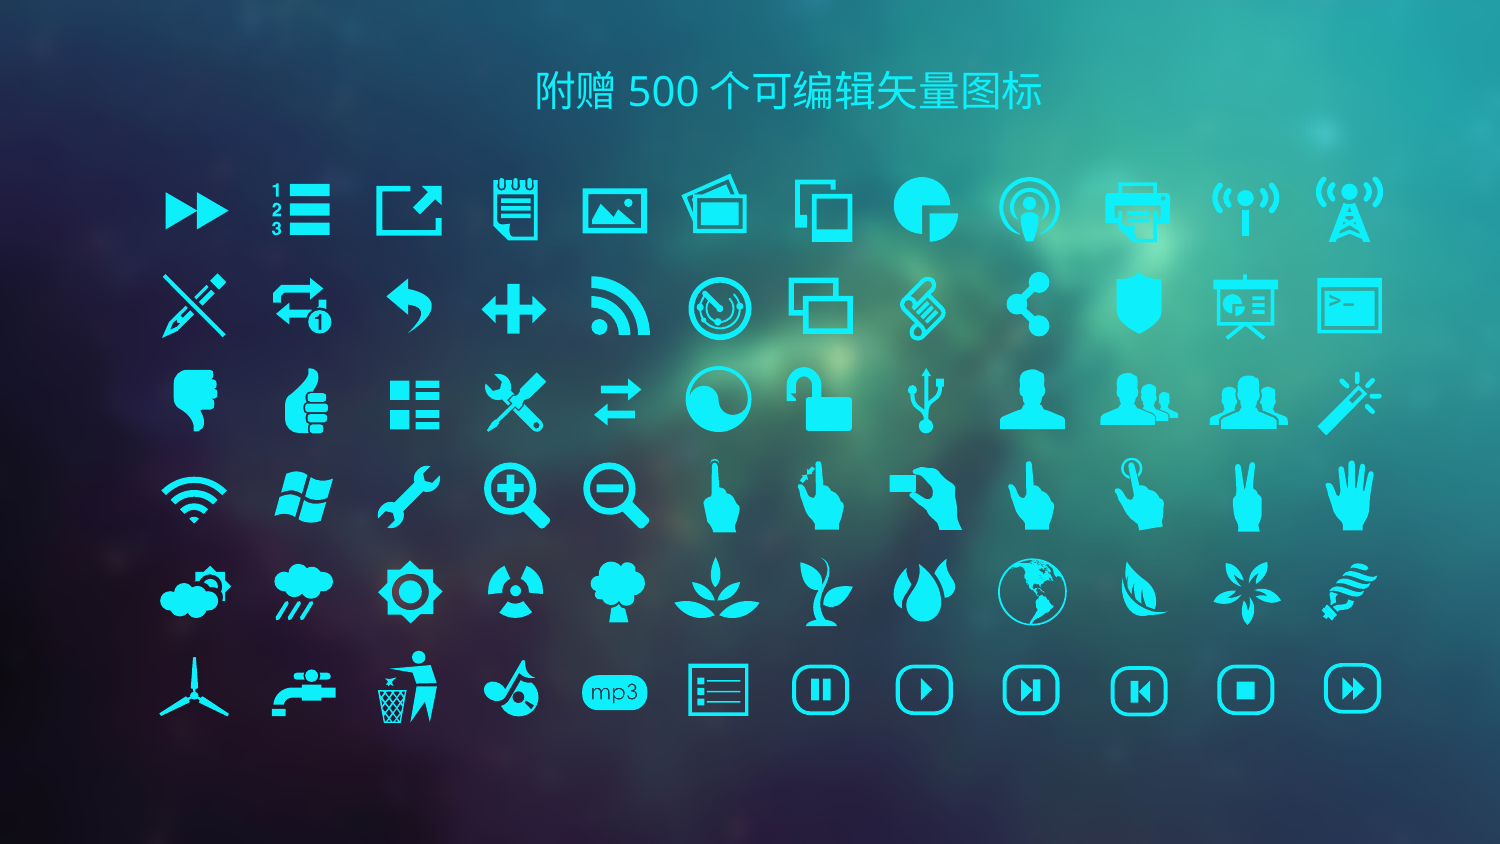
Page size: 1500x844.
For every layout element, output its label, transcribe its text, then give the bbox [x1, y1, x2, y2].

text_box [159, 173, 1384, 724]
text_box 附赠500个可编辑矢量图标 [456, 57, 1122, 123]
picture [0, 0, 1500, 844]
